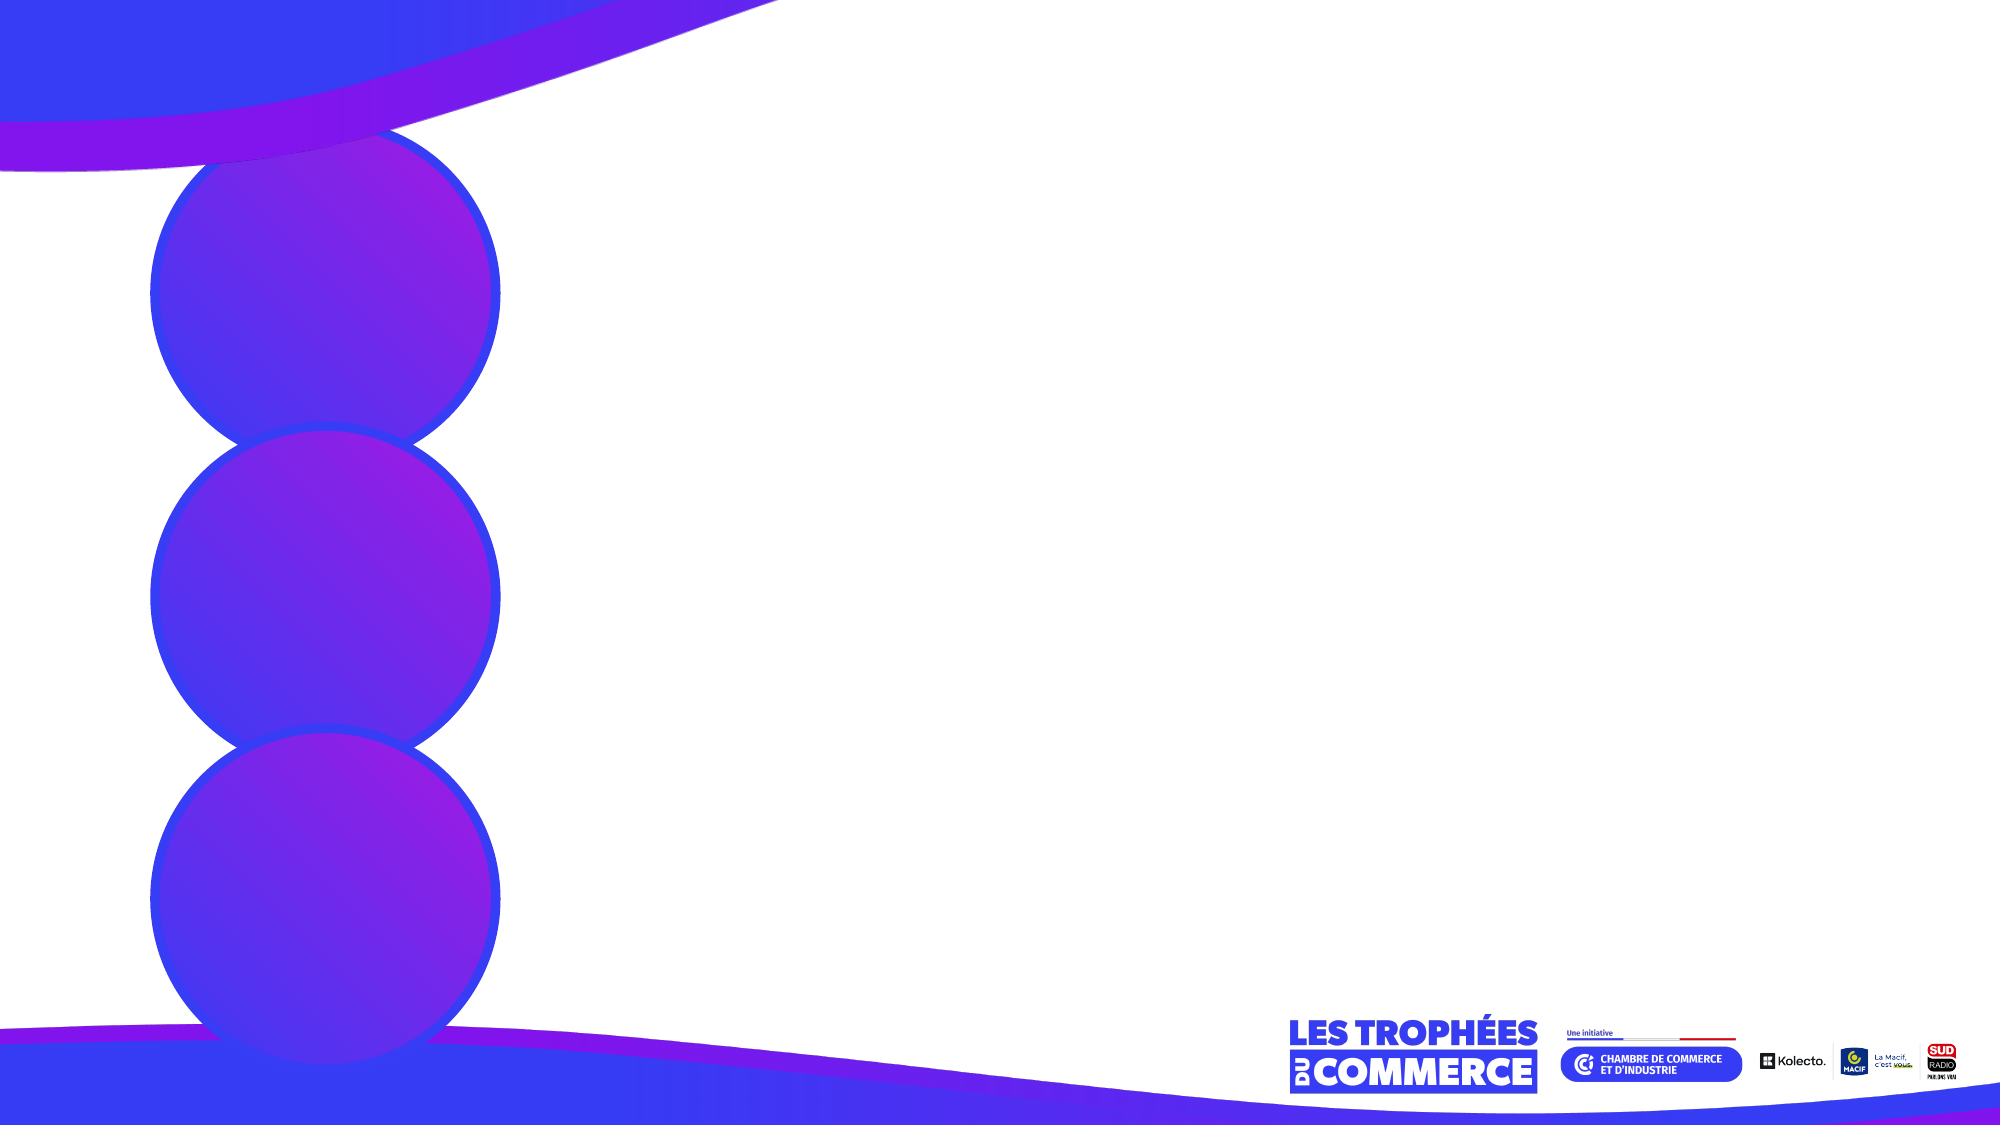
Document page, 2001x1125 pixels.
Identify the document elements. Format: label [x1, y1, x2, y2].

picture [175, 445, 475, 746]
picture [0, 748, 2000, 1125]
picture [0, 0, 812, 443]
